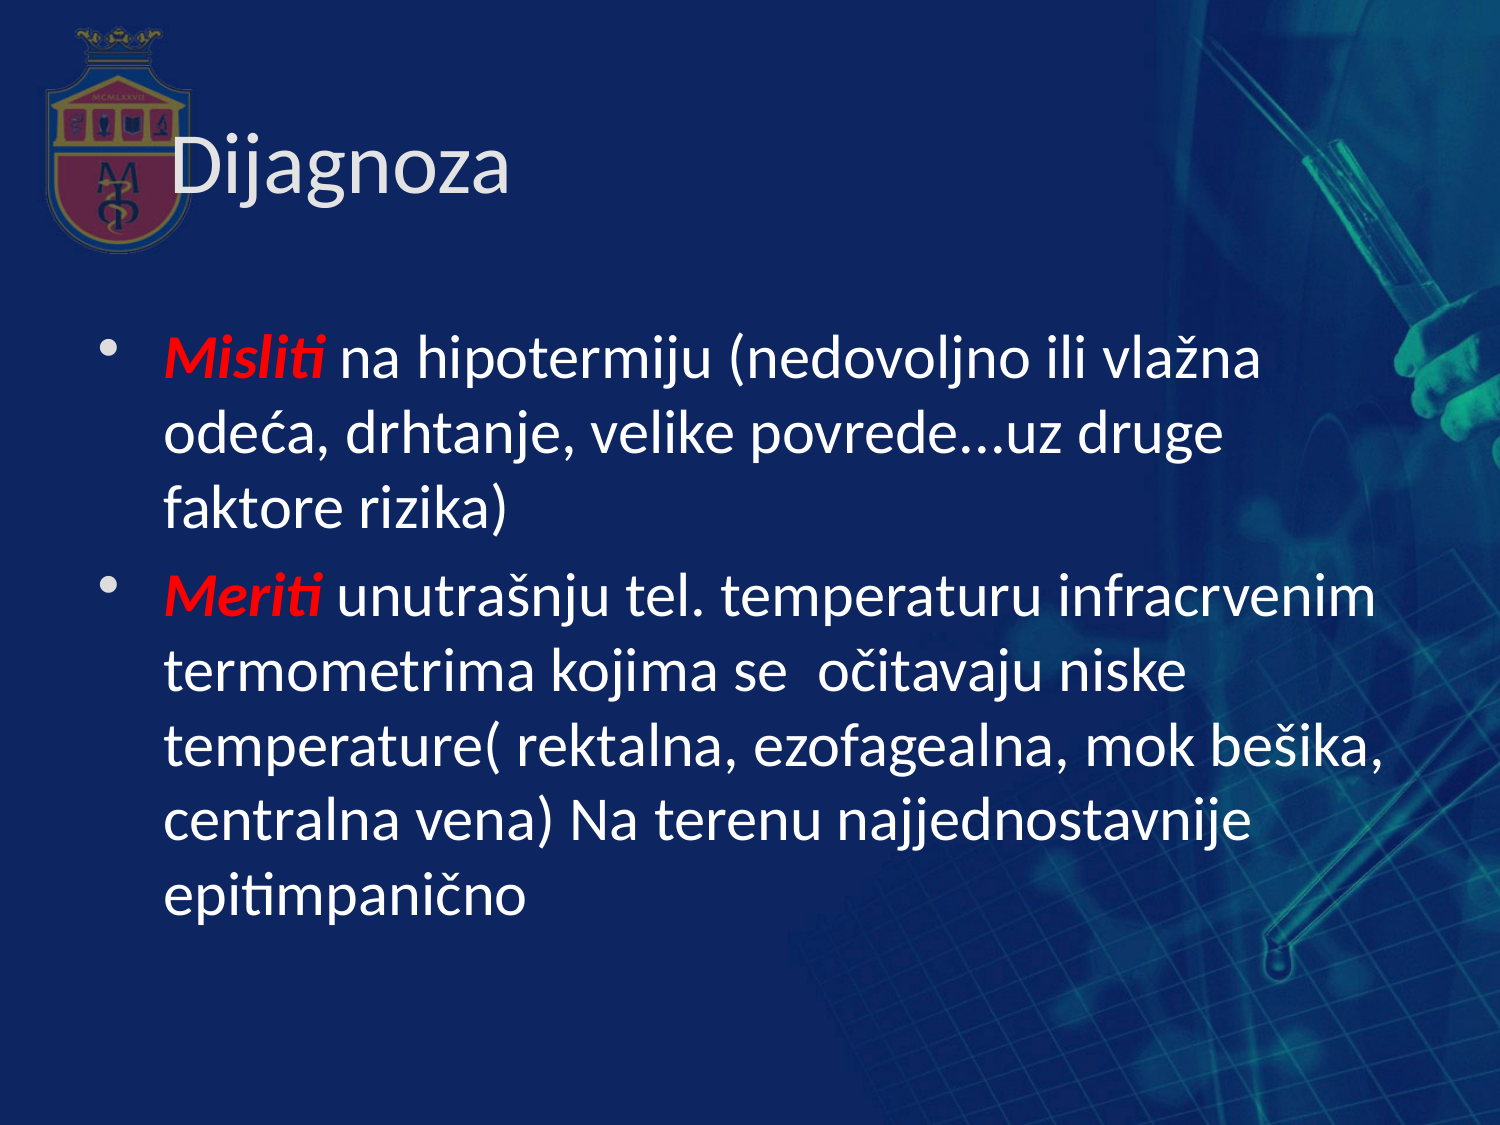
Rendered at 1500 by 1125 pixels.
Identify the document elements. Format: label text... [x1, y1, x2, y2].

title Dijagnoza [75, 43, 1425, 274]
picture [0, 0, 1500, 1125]
list Misliti na hipotermiju (nedovoljno ili vlažna odeća, drhtanje, velike povrede...uz druge faktore rizika) Meriti unutrašnju tel. temperaturu infracrvenim termometrima kojima se očitavaju niske temperature( rektalna, ezofagealna, mok bešika, centralna vena) Na terenu najjednostavnije epitimpanično [75, 308, 1425, 1059]
